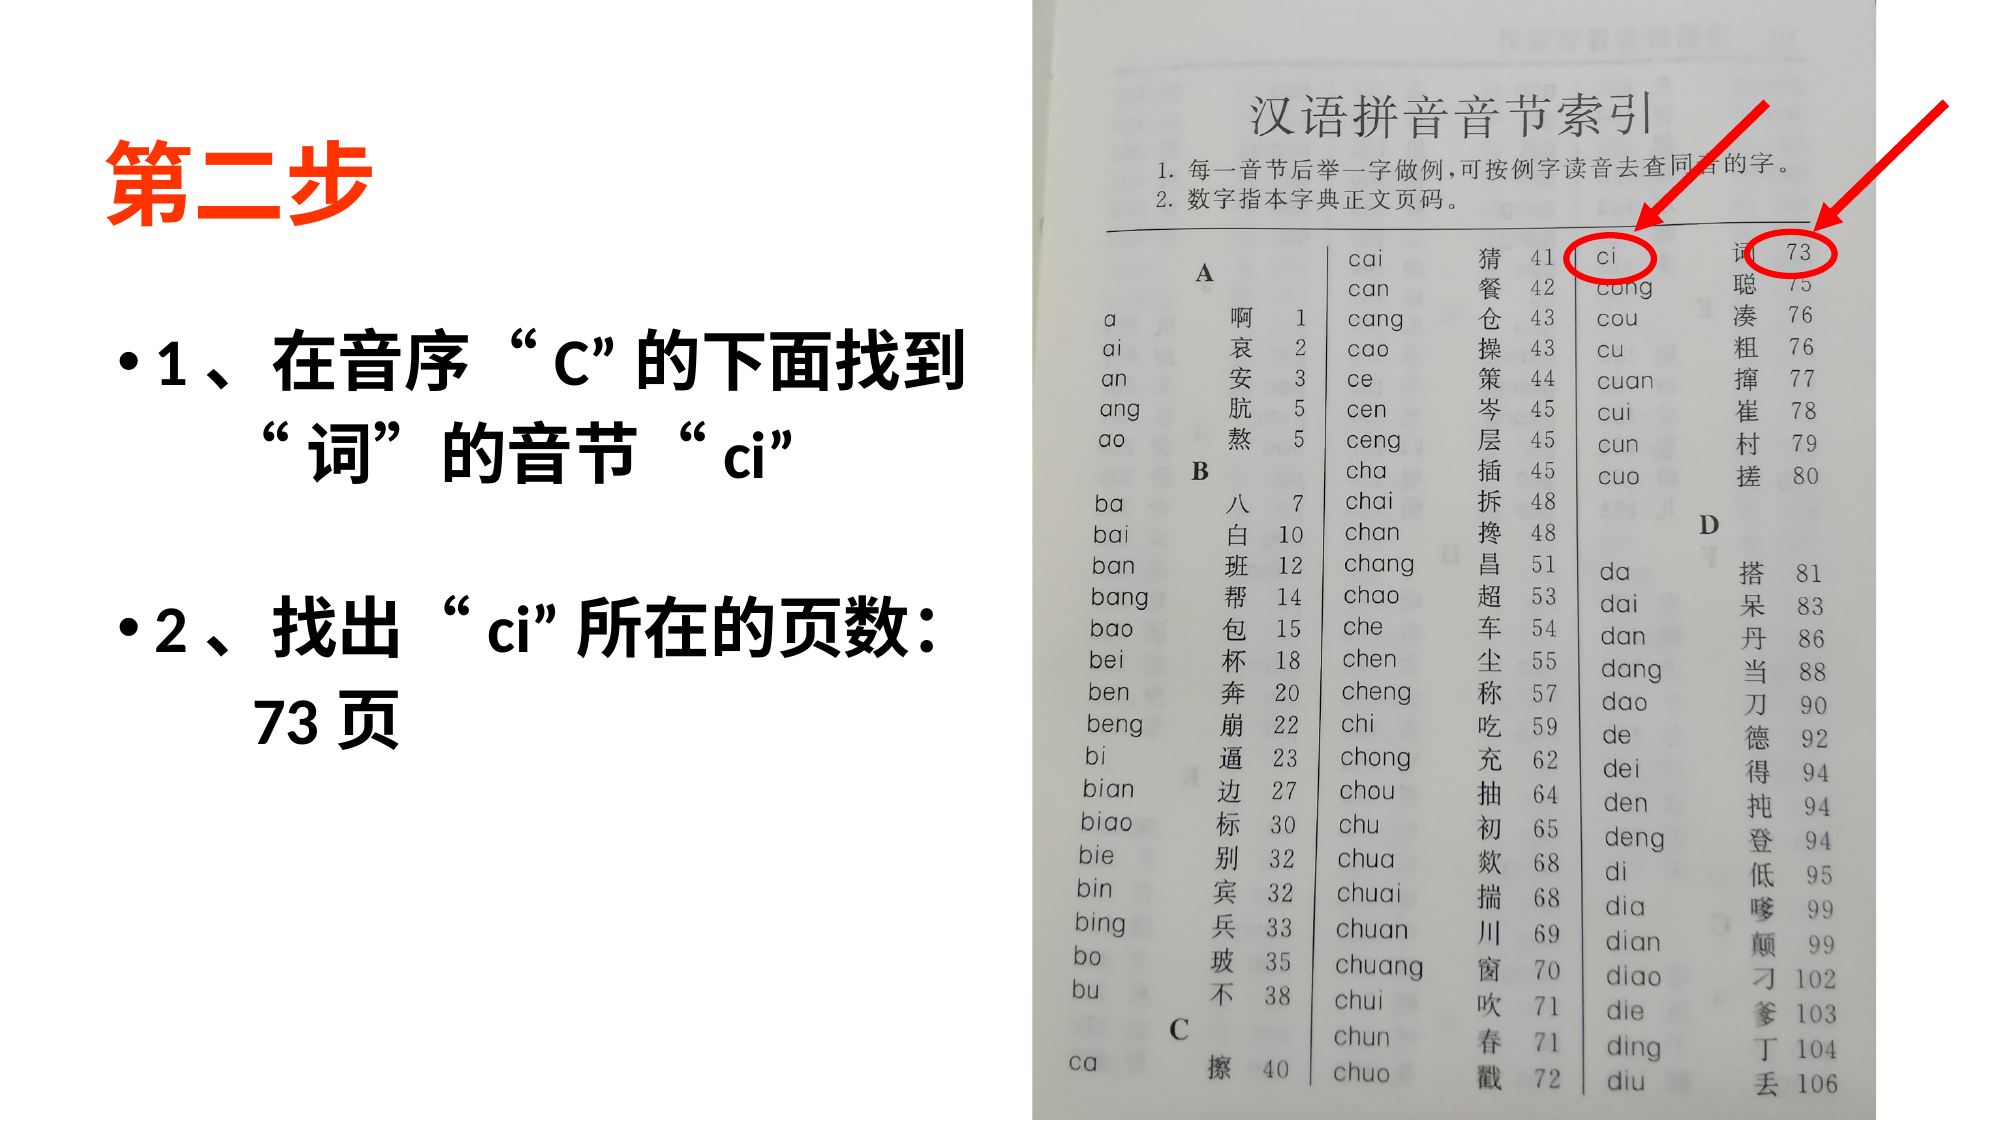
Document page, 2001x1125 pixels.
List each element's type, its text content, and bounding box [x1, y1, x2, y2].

text_box 2、找出“ci”所在的页数： 73页 [102, 587, 1032, 767]
text_box 第二步 [87, 94, 498, 283]
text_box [1634, 102, 1767, 232]
text_box 1、在音序“C”的下面找到 “词”的音节“ci” [102, 320, 1032, 500]
picture [1032, 0, 1877, 1120]
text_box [1813, 102, 1946, 232]
